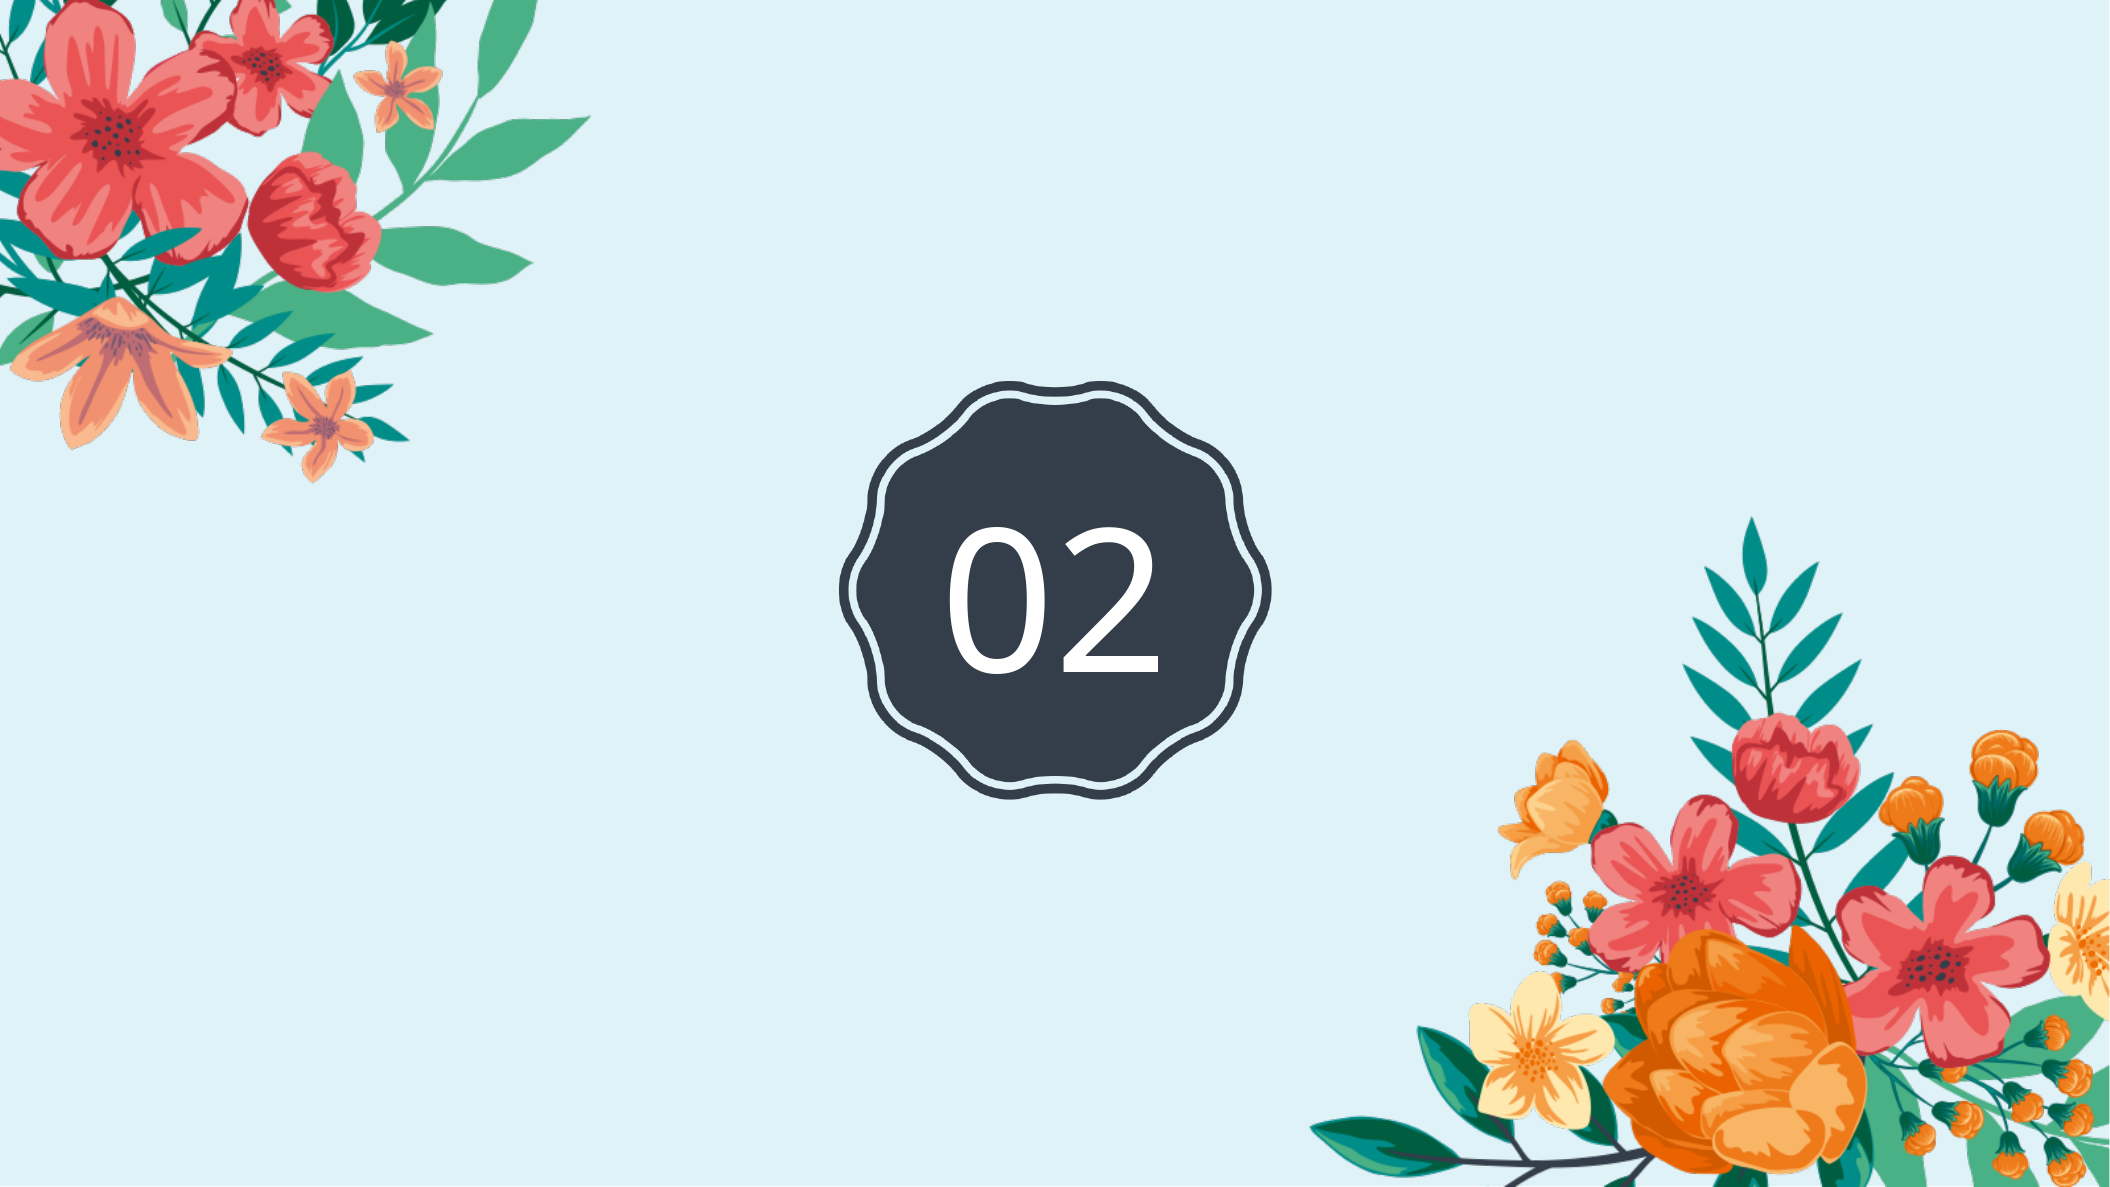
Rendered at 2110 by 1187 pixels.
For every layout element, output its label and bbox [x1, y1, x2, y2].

picture [1302, 498, 2110, 1187]
picture [0, 0, 618, 511]
picture [829, 365, 1280, 810]
